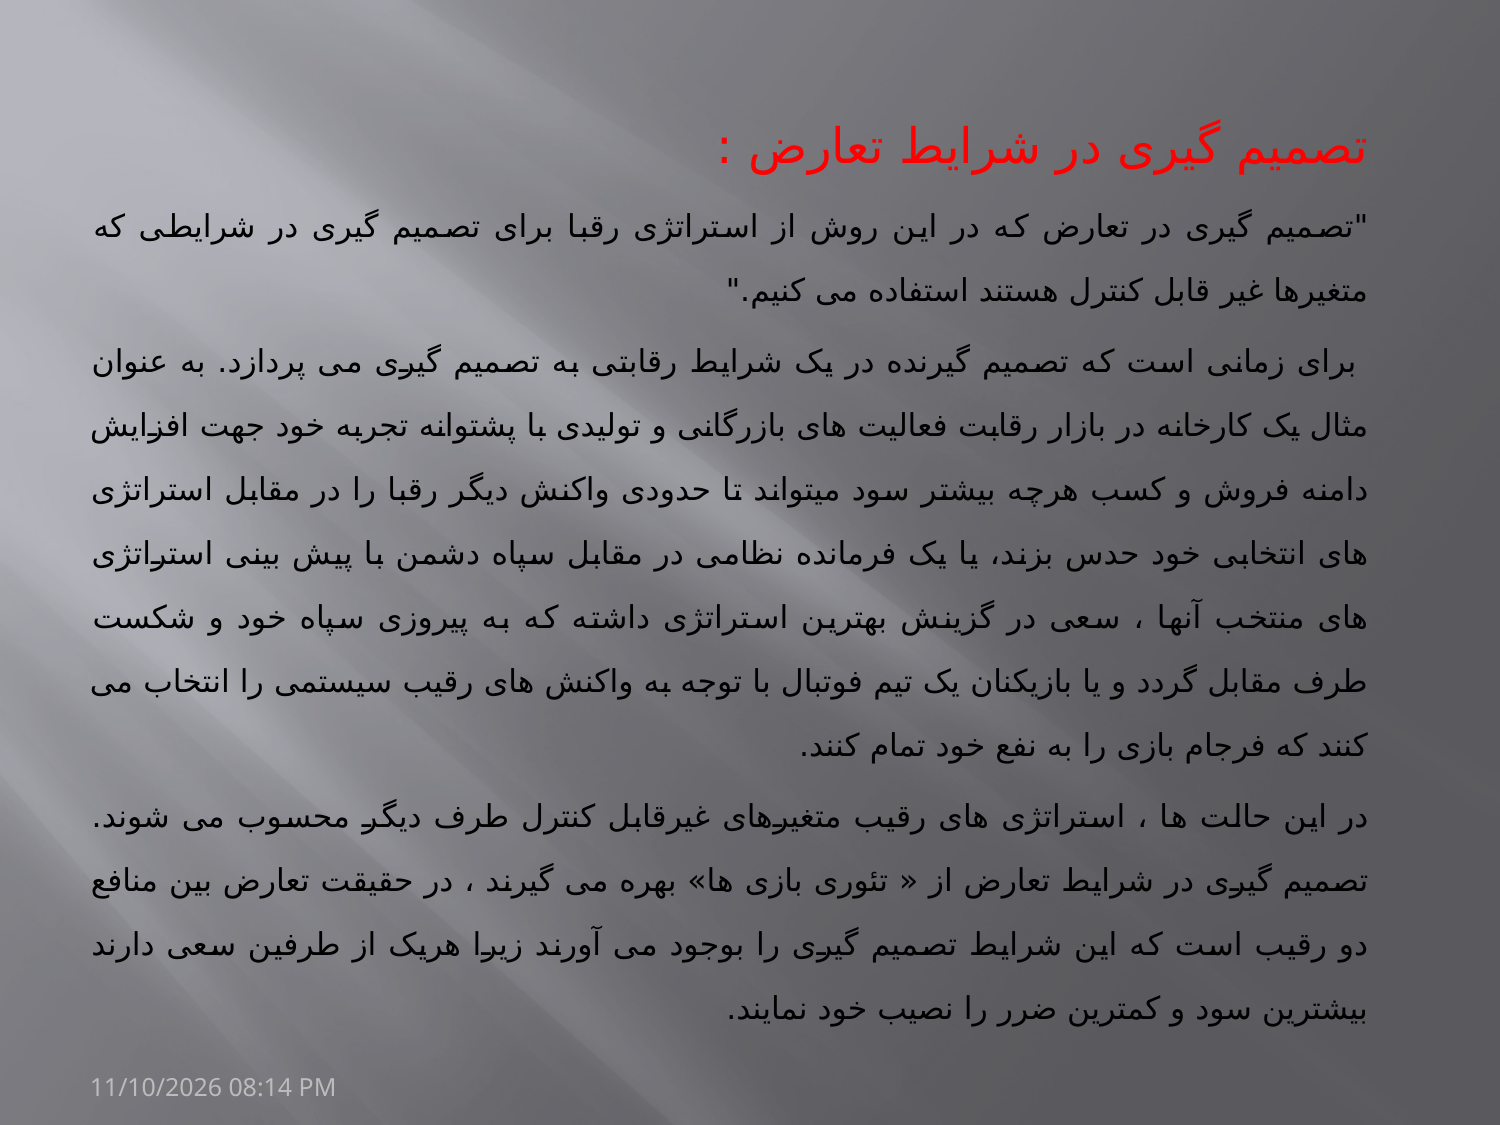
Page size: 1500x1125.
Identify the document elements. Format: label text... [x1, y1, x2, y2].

list تصمیم گیری در شرایط تعارض : "تصمیم گیری در تعارض که در این روش از استراتژی رقبا برای تصمیم گیری در شرایطی که متغیرها غیر قابل کنترل هستند استفاده می کنیم." برای زمانی است که تصمیم گیرنده در یک شرایط رقابتی به تصمیم گیری می پردازد. به عنوان مثال یک کارخانه در بازار رقابت فعالیت های بازرگانی و تولیدی با پشتوانه تجربه خود جهت افزایش دامنه فروش و کسب هرچه بیشتر سود میتواند تا حدودی واکنش دیگر رقبا را در مقابل استراتژی های انتخابی خود حدس بزند، یا یک فرمانده نظامی در مقابل سپاه دشمن با پیش بینی استراتژی های منتخب آنها ، سعی در گزینش بهترین استراتژی داشته که به پیروزی سپاه خود و شکست طرف مقابل گردد و یا بازیکنان یک تیم فوتبال با توجه به واکنش های رقیب سیستمی را انتخاب می کنند که فرجام بازی را به نفع خود تمام کنند. در این حالت ها ، استراتژی های رقیب متغیرهای غیرقابل کنترل طرف دیگر محسوب می شوند. تصمیم گیری در شرایط تعارض از « تئوری بازی ها» بهره می گیرند ، در حقیقت تعارض بین منافع دو رقیب است که این شرایط تصمیم گیری را بوجود می آورند زیرا هریک از طرفین سعی دارند بیشترین سود و کمترین ضرر را نصیب خود نمایند. [75, 66, 1459, 1071]
slide_number 20/مارس/1 [75, 1052, 425, 1113]
